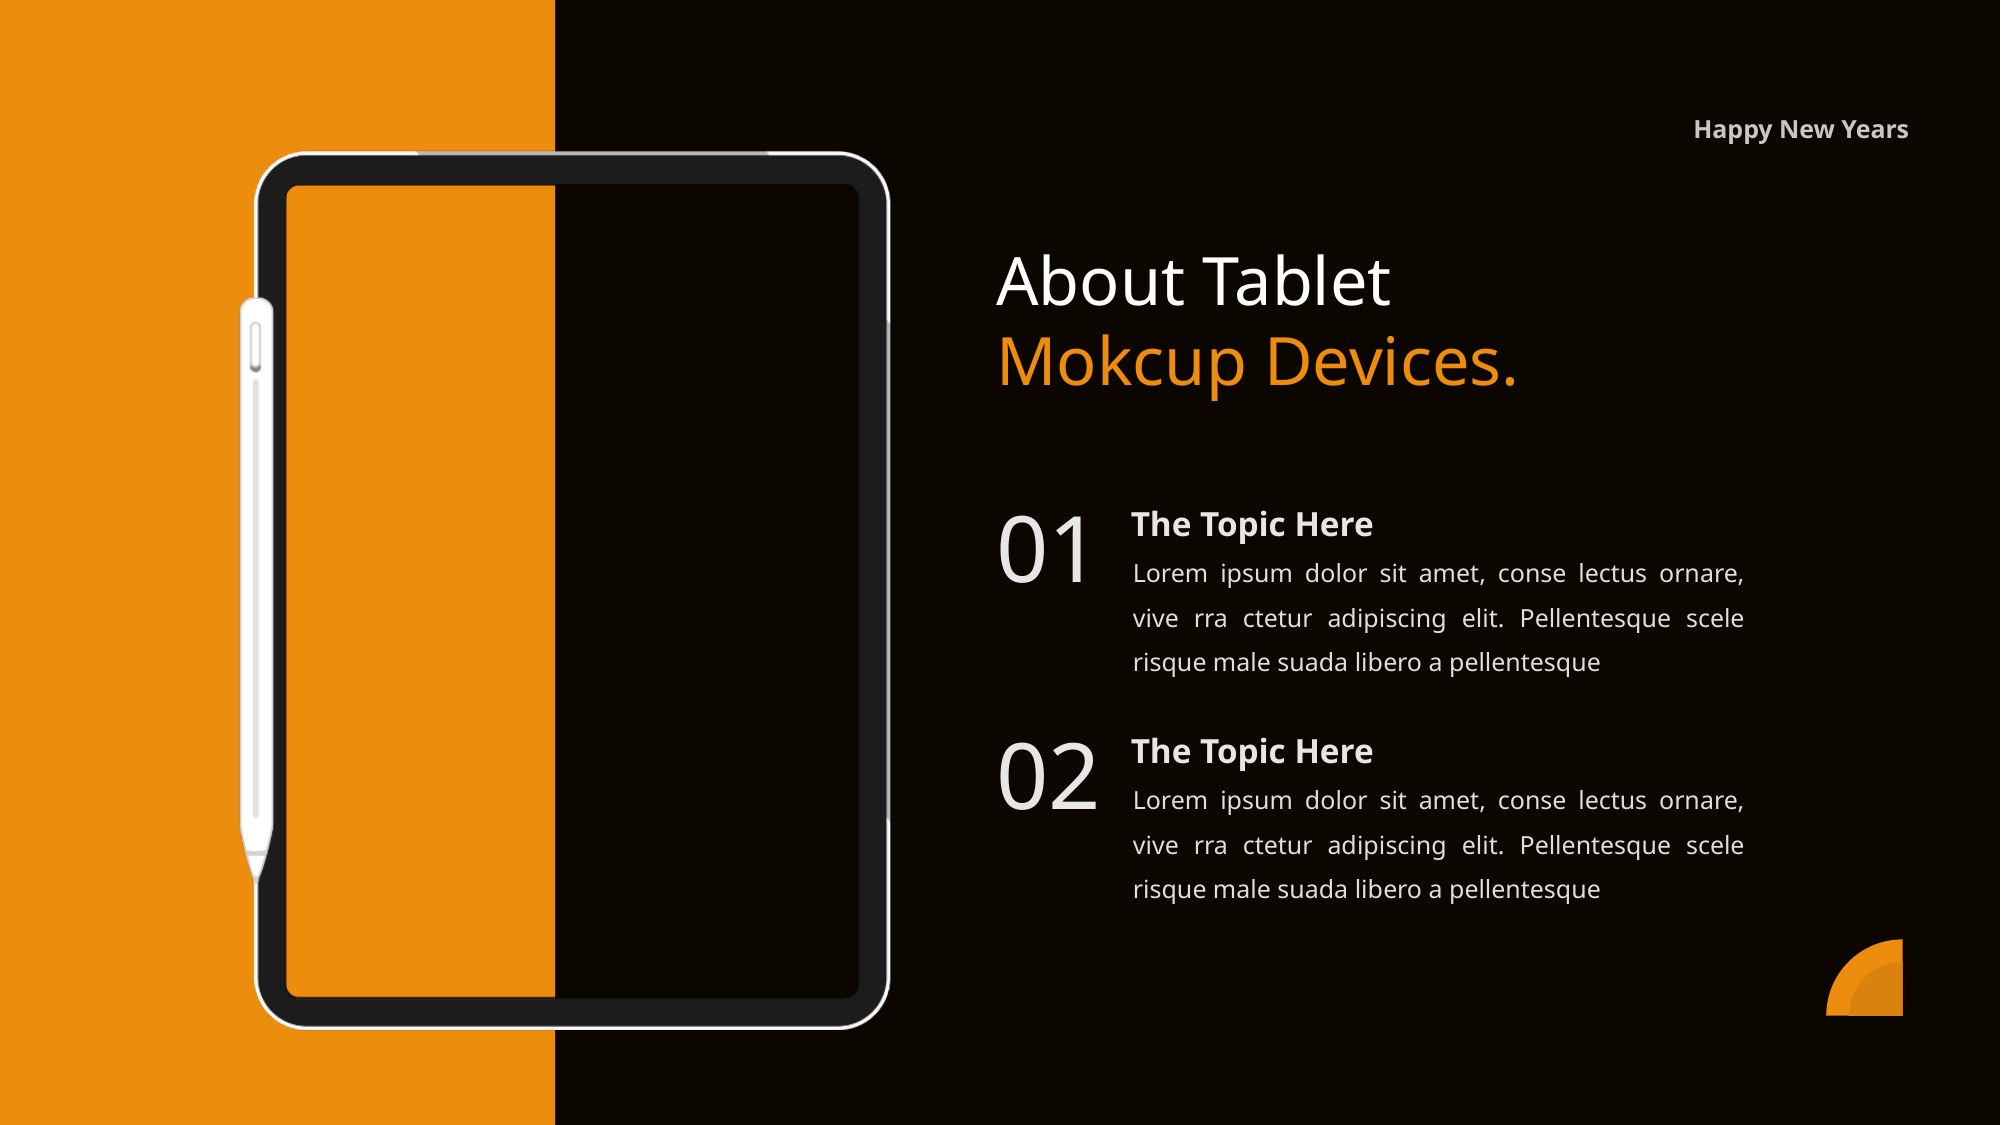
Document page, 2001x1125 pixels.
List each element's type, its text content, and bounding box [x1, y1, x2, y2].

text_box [1826, 939, 1903, 1016]
text_box The Topic Here [1184, 722, 1571, 784]
picture [100, 126, 1030, 1055]
text_box About Tablet Mokcup Devices. [981, 231, 1615, 407]
text_box Lorem ipsum dolor sit amet, conse lectus ornare, vive rra ctetur adipiscing elit. Pellentesque scele risque male suada libero a pellentesque [1117, 761, 1761, 920]
text_box Lorem ipsum dolor sit amet, conse lectus ornare, vive rra ctetur adipiscing elit. Pellentesque scele risque male suada libero a pellentesque [1117, 534, 1761, 693]
text_box The Topic Here [1184, 495, 1571, 556]
text_box 02 [981, 710, 1184, 837]
text_box 01 [981, 483, 1184, 610]
text_box Happy New Years [1678, 105, 1925, 151]
